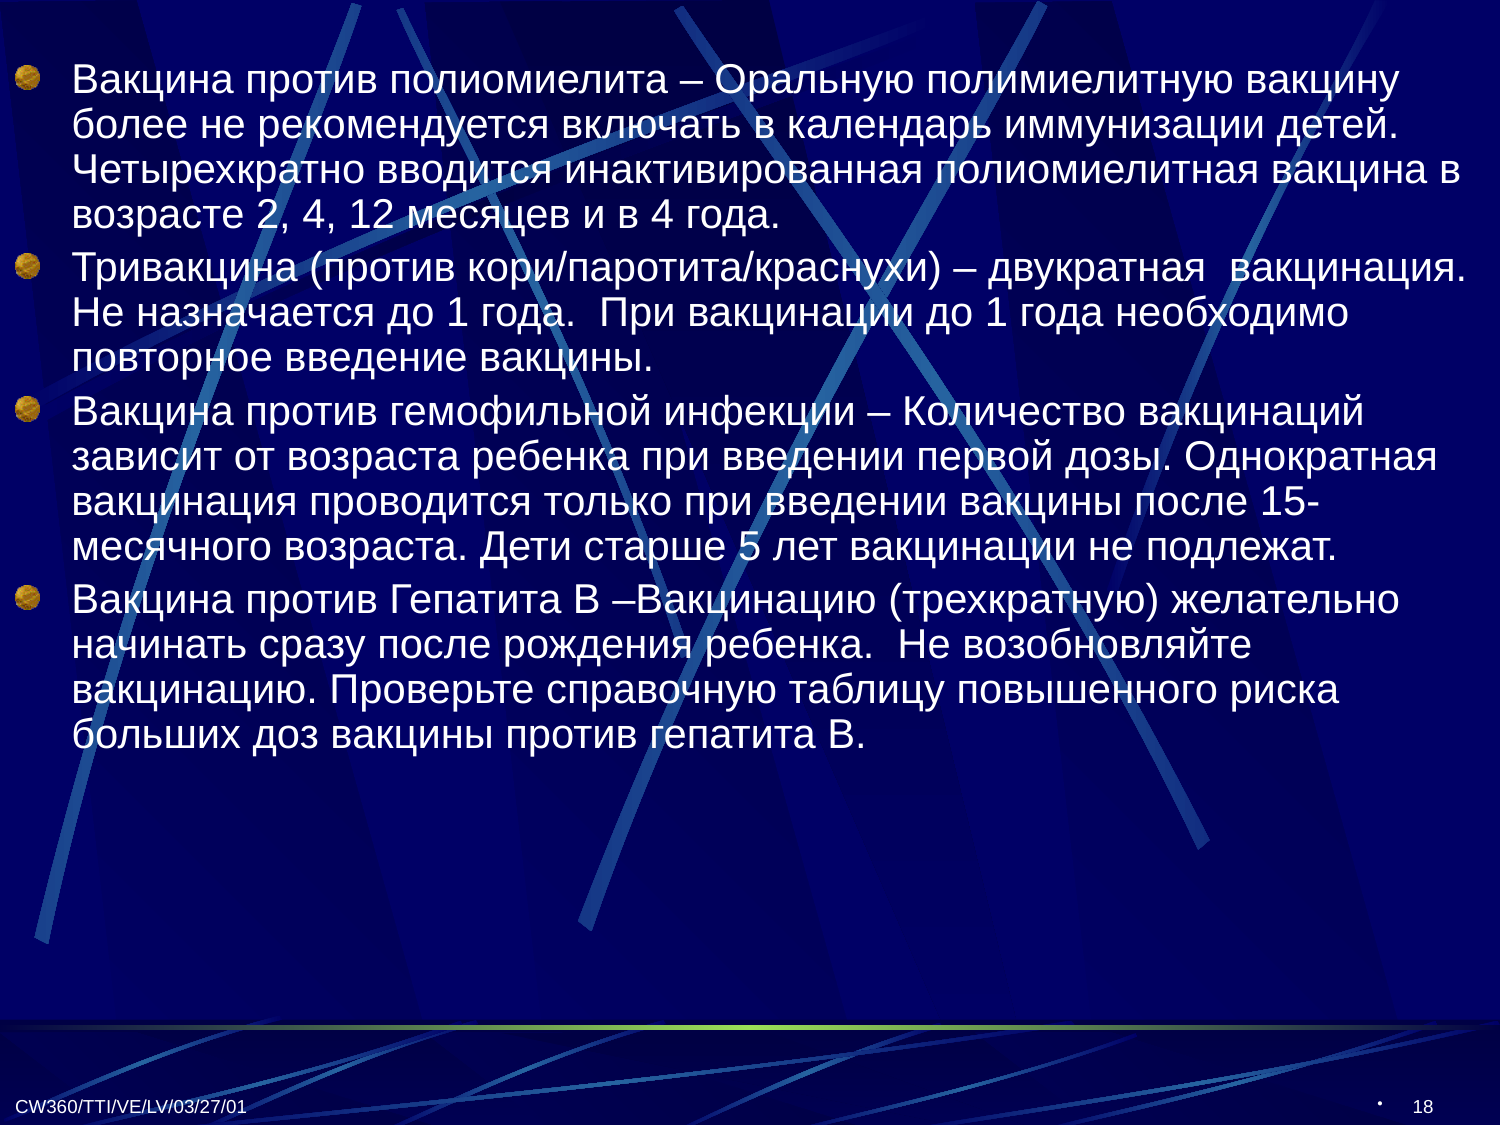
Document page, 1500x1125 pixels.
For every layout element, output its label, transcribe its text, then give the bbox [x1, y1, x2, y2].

picture [15, 253, 40, 279]
picture [15, 396, 40, 422]
list Вакцина против полиомиелита – Оральную полимиелитную вакцину более не рекомендуется включать в календарь иммунизации детей. Четырехкратно вводится инактивированная полиомиелитная вакцина в возрасте 2, 4, 12 месяцев и в 4 года. Тривакцина (против кори/паротита/краснухи) – двукратная вакцинация. Не назначается до 1 года. При вакцинации до 1 года необходимо повторное введение вакцины. Вакцина против гемофильной инфекции – Количество вакцинаций зависит от возраста ребенка при введении первой дозы. Однократная вакцинация проводится только при введении вакцины после 15-месячного возраста. Дети старше 5 лет вакцинации не подлежат. Вакцина против Гепатита B –Вакцинацию (трехкратную) желательно начинать сразу после рождения ребенка. Не возобновляйте вакцинацию. Проверьте справочную таблицу повышенного риска больших доз вакцины против гепатита В. [0, 49, 1500, 1001]
picture [15, 65, 40, 90]
picture [15, 585, 40, 610]
footer CW360/TTI/VE/LV/03/27/01 [0, 1074, 401, 1125]
